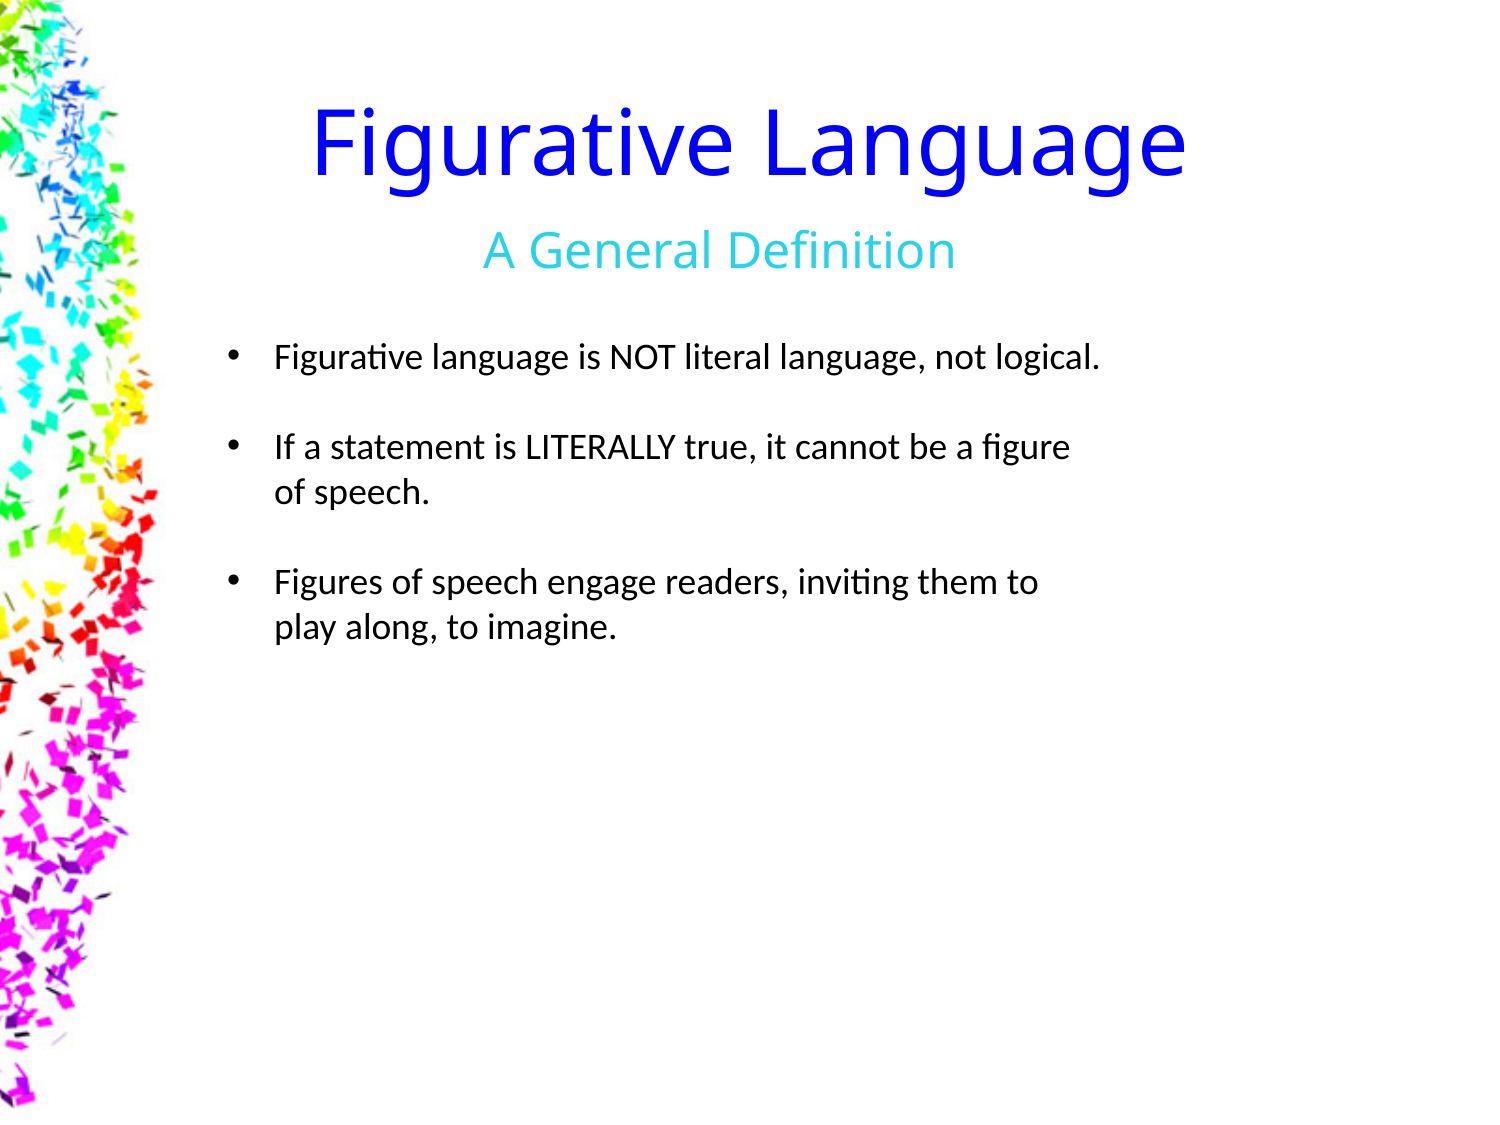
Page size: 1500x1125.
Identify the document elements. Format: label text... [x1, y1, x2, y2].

title Figurative Language [75, 45, 1425, 233]
text_box Figurative language is NOT literal language, not logical. If a statement is LITERALLY true, it cannot be a figure of speech. Figures of speech engage readers, inviting them to play along, to imagine. [212, 324, 1125, 655]
text_box A General Definition [468, 211, 972, 286]
picture [0, 0, 1500, 1125]
